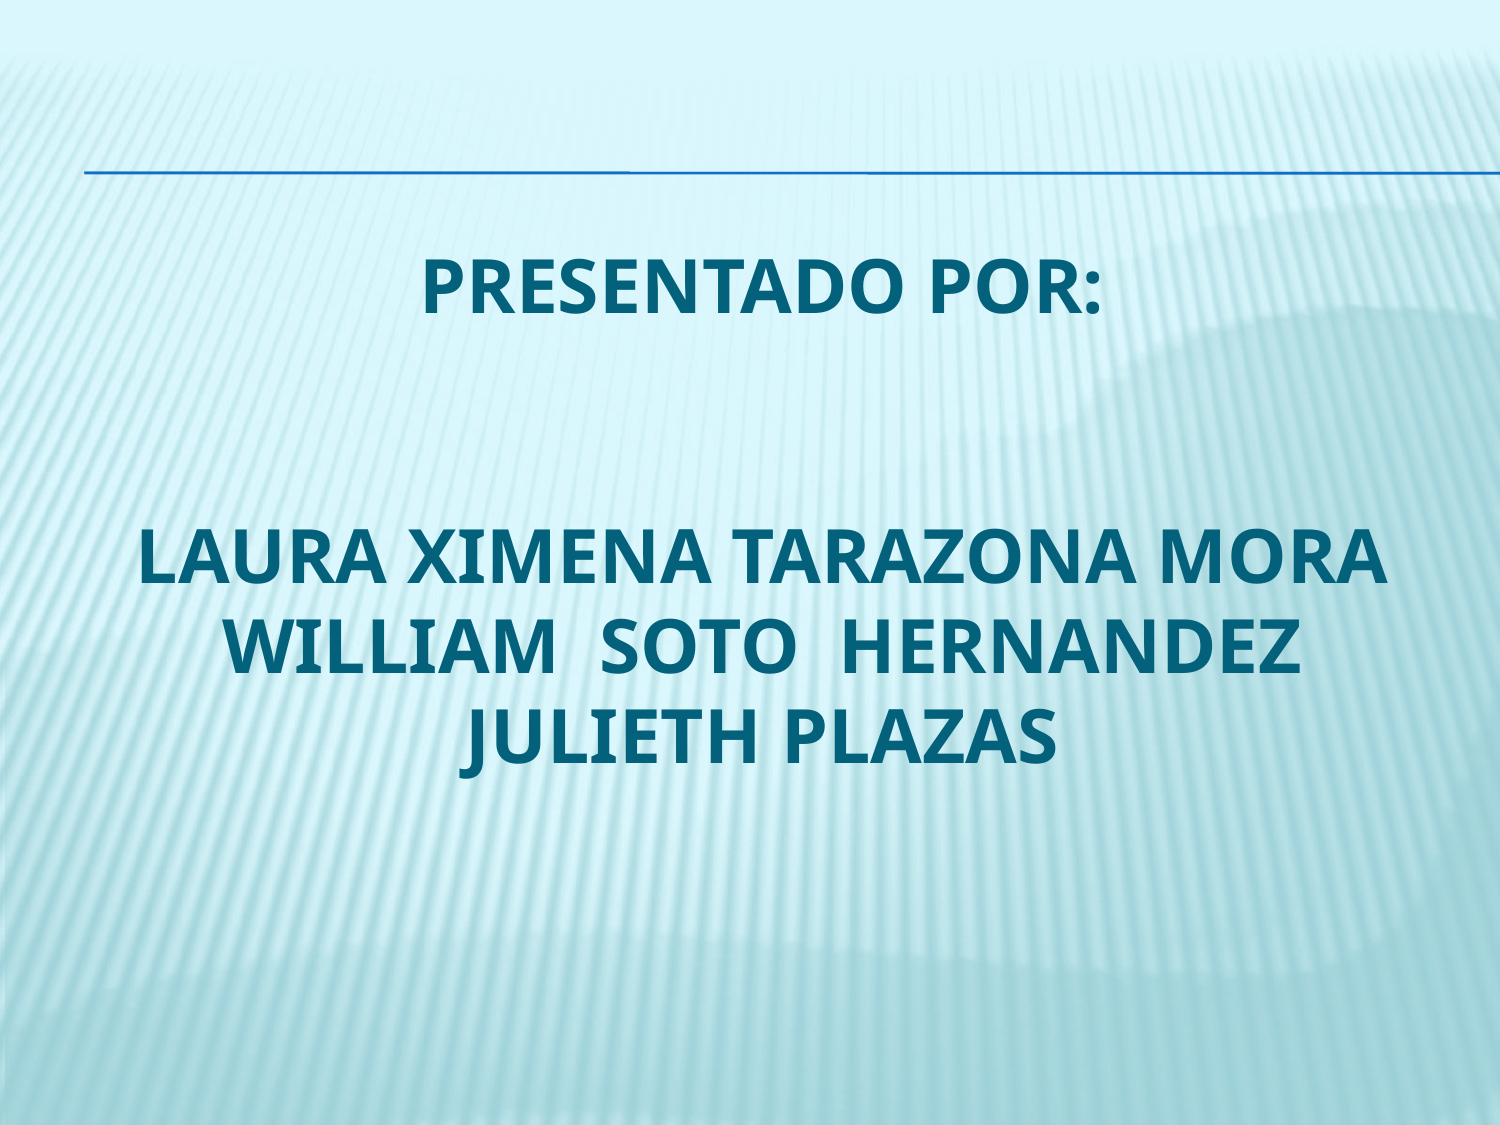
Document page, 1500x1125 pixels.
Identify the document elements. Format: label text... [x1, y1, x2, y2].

title PRESENTADO POR: LAURA Ximena TARAZONA mora WILLIAM SOTO HERNANDEZ JULIETH PLAZAS [50, 75, 1475, 1032]
